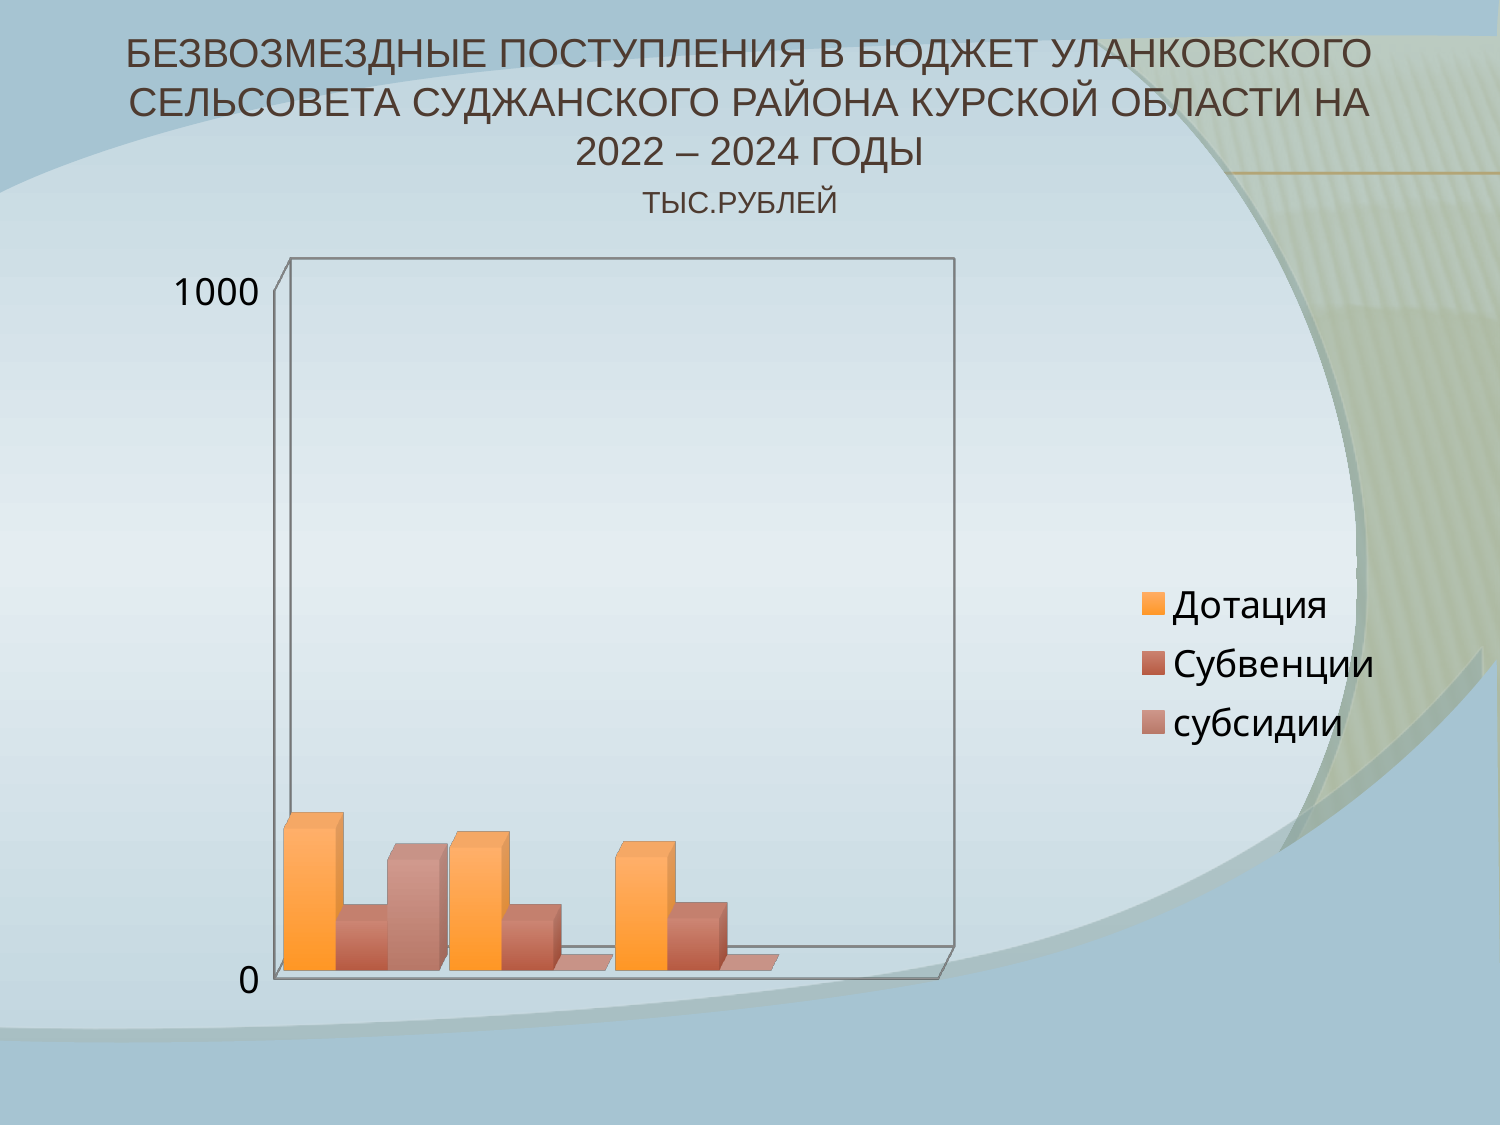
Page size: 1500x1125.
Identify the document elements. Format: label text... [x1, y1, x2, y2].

chart [135, 231, 1400, 1095]
title Безвозмездные поступления в бюджет УЛАНКОВСКОГО сельсовета Суджанского района Курской области на 2022 – 2024 годы тыс.рублей [93, 19, 1407, 231]
